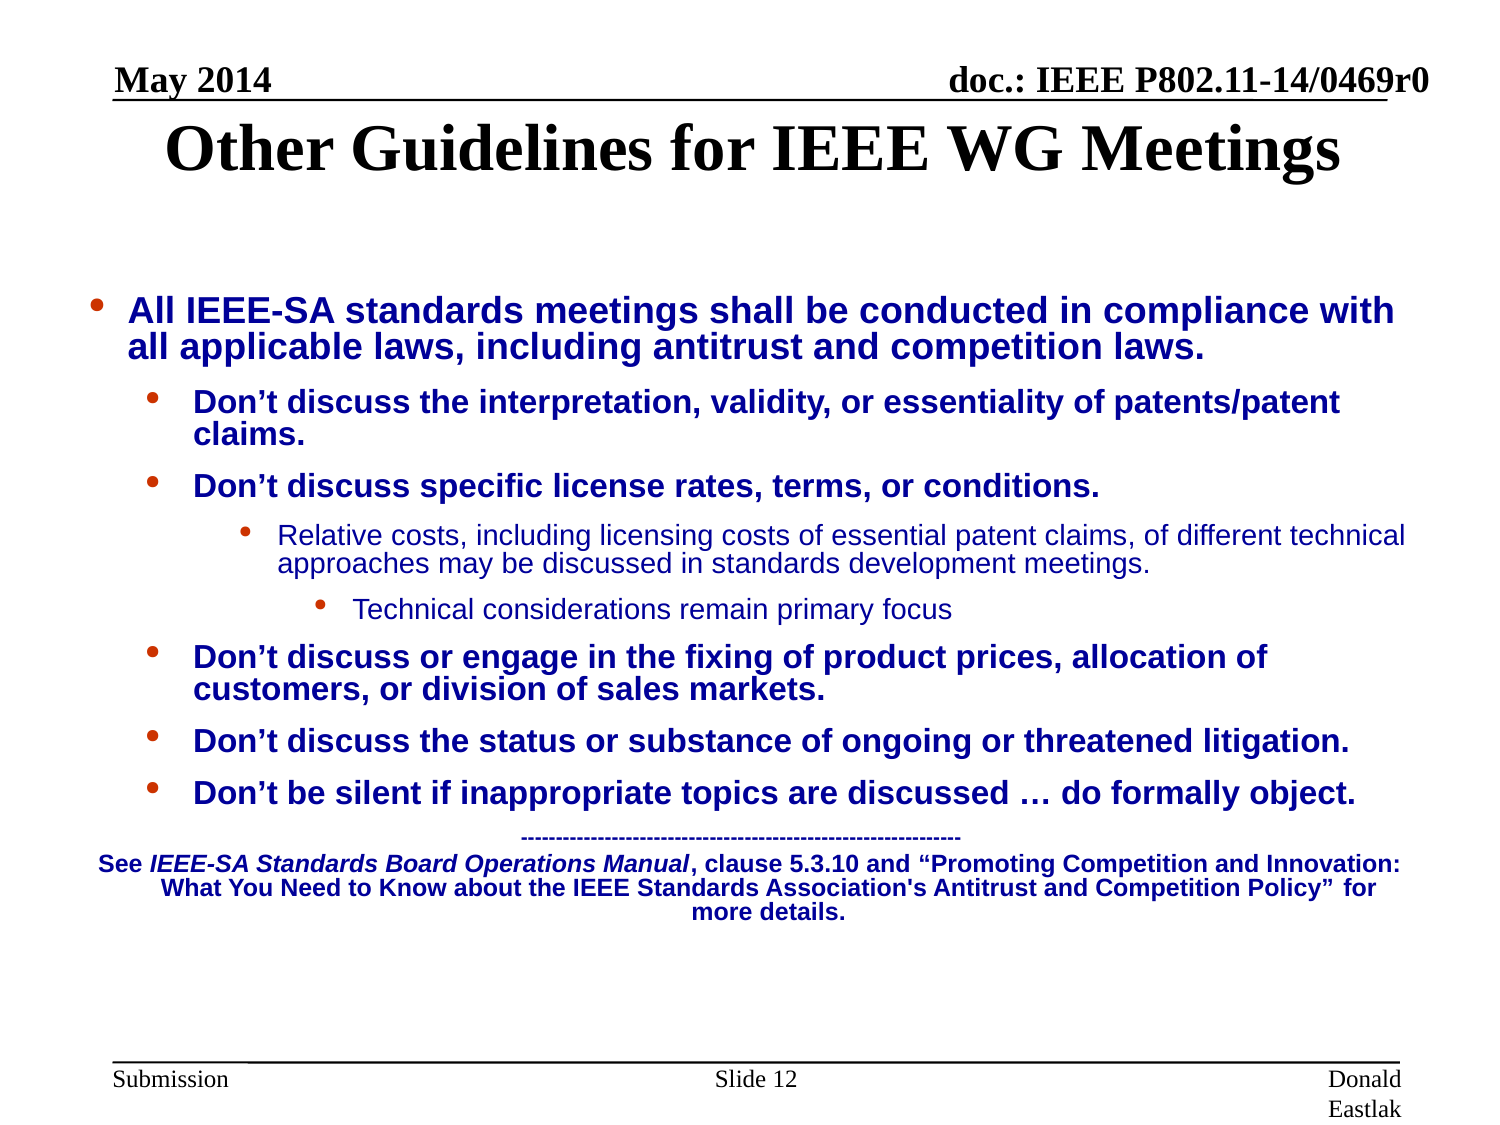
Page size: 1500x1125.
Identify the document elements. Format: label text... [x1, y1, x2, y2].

slide_number Slide 12 [712, 1062, 800, 1093]
text_box All IEEE-SA standards meetings shall be conducted in compliance with all applicable laws, including antitrust and competition laws. Don’t discuss the interpretation, validity, or essentiality of patents/patent claims. Don’t discuss specific license rates, terms, or conditions. Relative costs, including licensing costs of essential patent claims, of different technical approaches may be discussed in standards development meetings. Technical considerations remain primary focus Don’t discuss or engage in the fixing of product prices, allocation of customers, or division of sales markets. Don’t discuss the status or substance of ongoing or threatened litigation. Don’t be silent if inappropriate topics are discussed … do formally object. --------------------------------------------------------------- See IEEE-SA Standards Board Operations Manual, clause 5.3.10 and “Promoting Competition and Innovation: What You Need to Know about the IEEE Standards Association's Antitrust and Competition Policy” for more details. [74, 262, 1425, 1113]
title Other Guidelines for IEEE WG Meetings [59, 50, 1448, 238]
footer Donald Eastlake 3rd, Huawei Technologies [1325, 1062, 1402, 1093]
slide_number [114, 54, 290, 100]
text_box [87, 37, 1438, 163]
